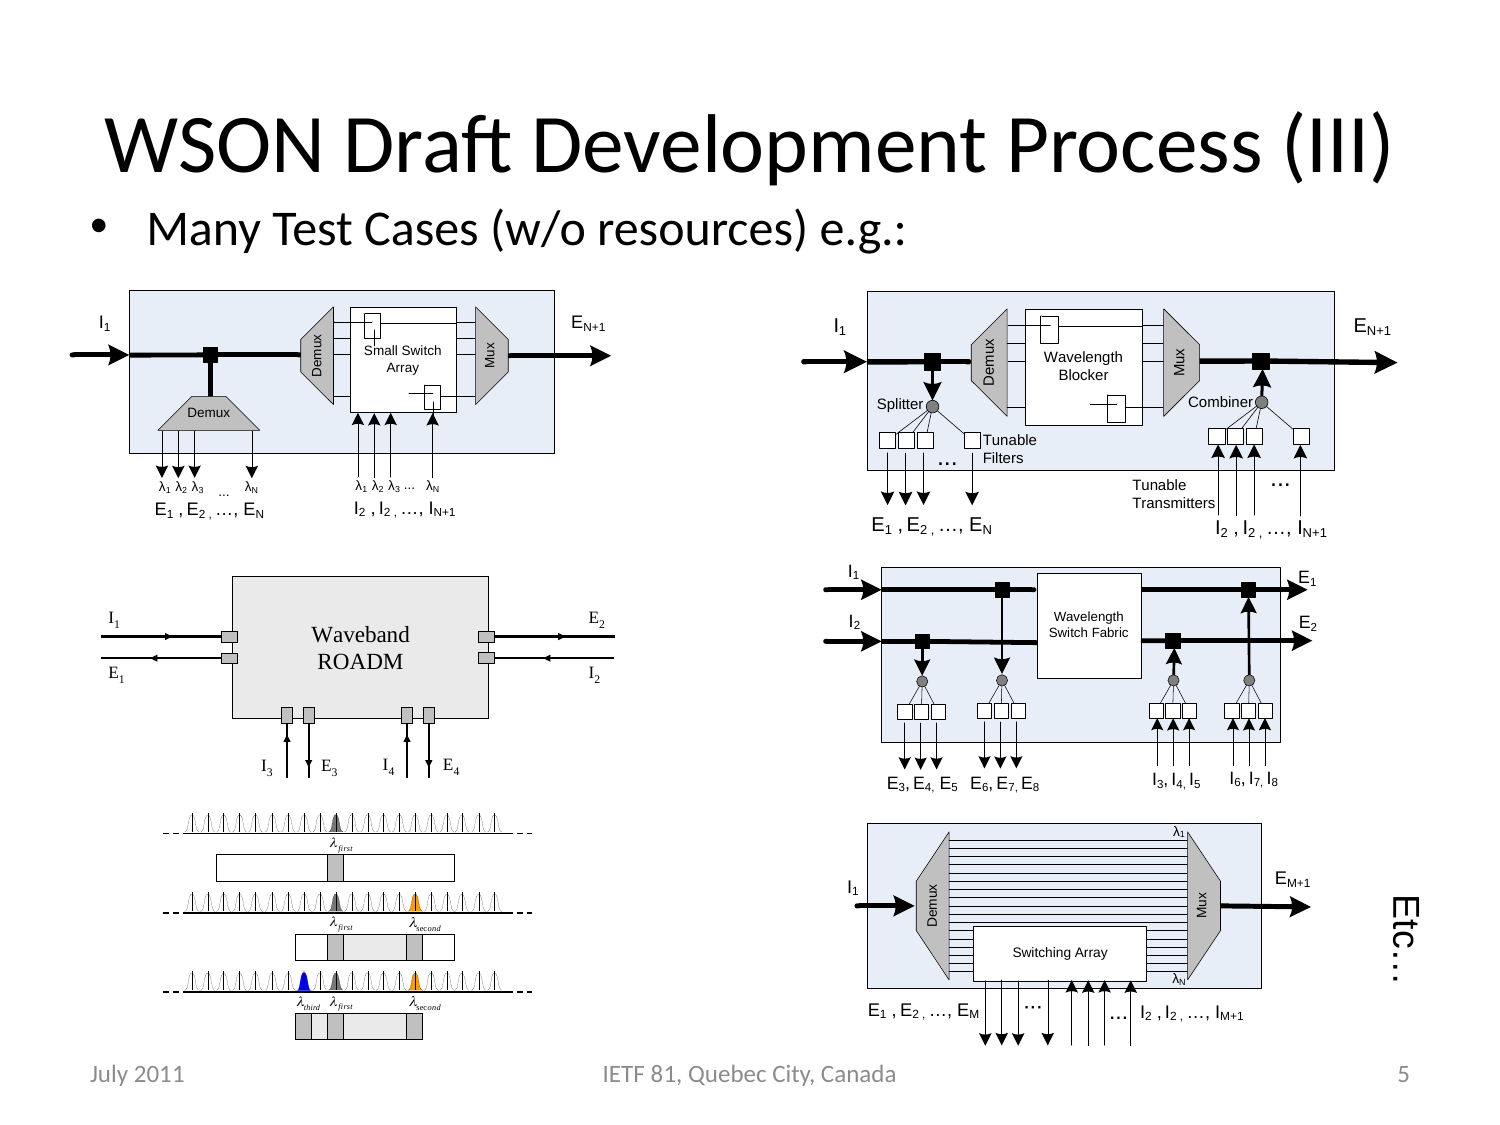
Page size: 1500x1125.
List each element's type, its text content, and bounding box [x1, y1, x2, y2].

slide_number 5 [1074, 1042, 1425, 1103]
picture [99, 562, 617, 781]
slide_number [75, 1042, 425, 1103]
picture [162, 812, 536, 1042]
list Many Test Cases (w/o resources) e.g.: [74, 187, 1088, 263]
footer IETF 81, Quebec City, Canada [512, 1042, 988, 1103]
title WSON Draft Development Process (III) [74, 44, 1426, 233]
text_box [45, 287, 638, 534]
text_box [827, 809, 1338, 1063]
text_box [774, 287, 1427, 554]
text_box Etc… [1362, 879, 1439, 988]
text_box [799, 549, 1351, 807]
